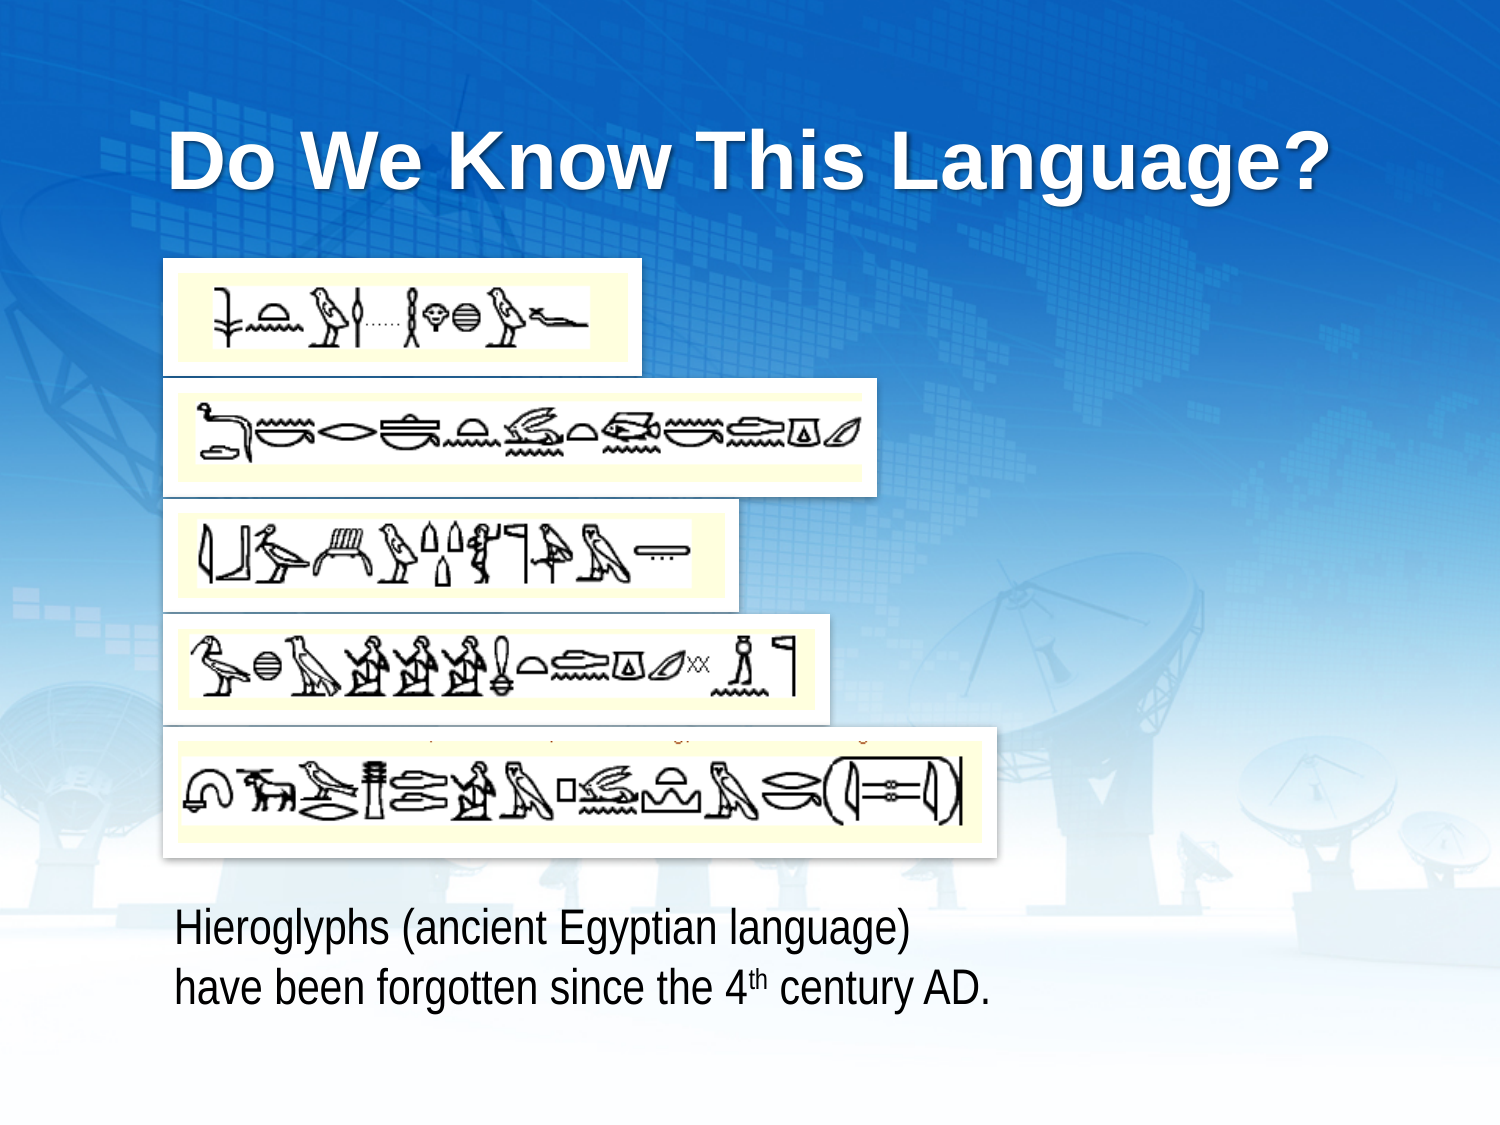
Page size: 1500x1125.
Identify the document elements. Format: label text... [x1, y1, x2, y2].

picture [0, 0, 1500, 1125]
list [177, 272, 628, 362]
title Do We Know This Language? [74, 62, 1426, 251]
text_box Hieroglyphs (ancient Egyptian language) have been forgotten since the 4th century AD. [159, 886, 1329, 1022]
